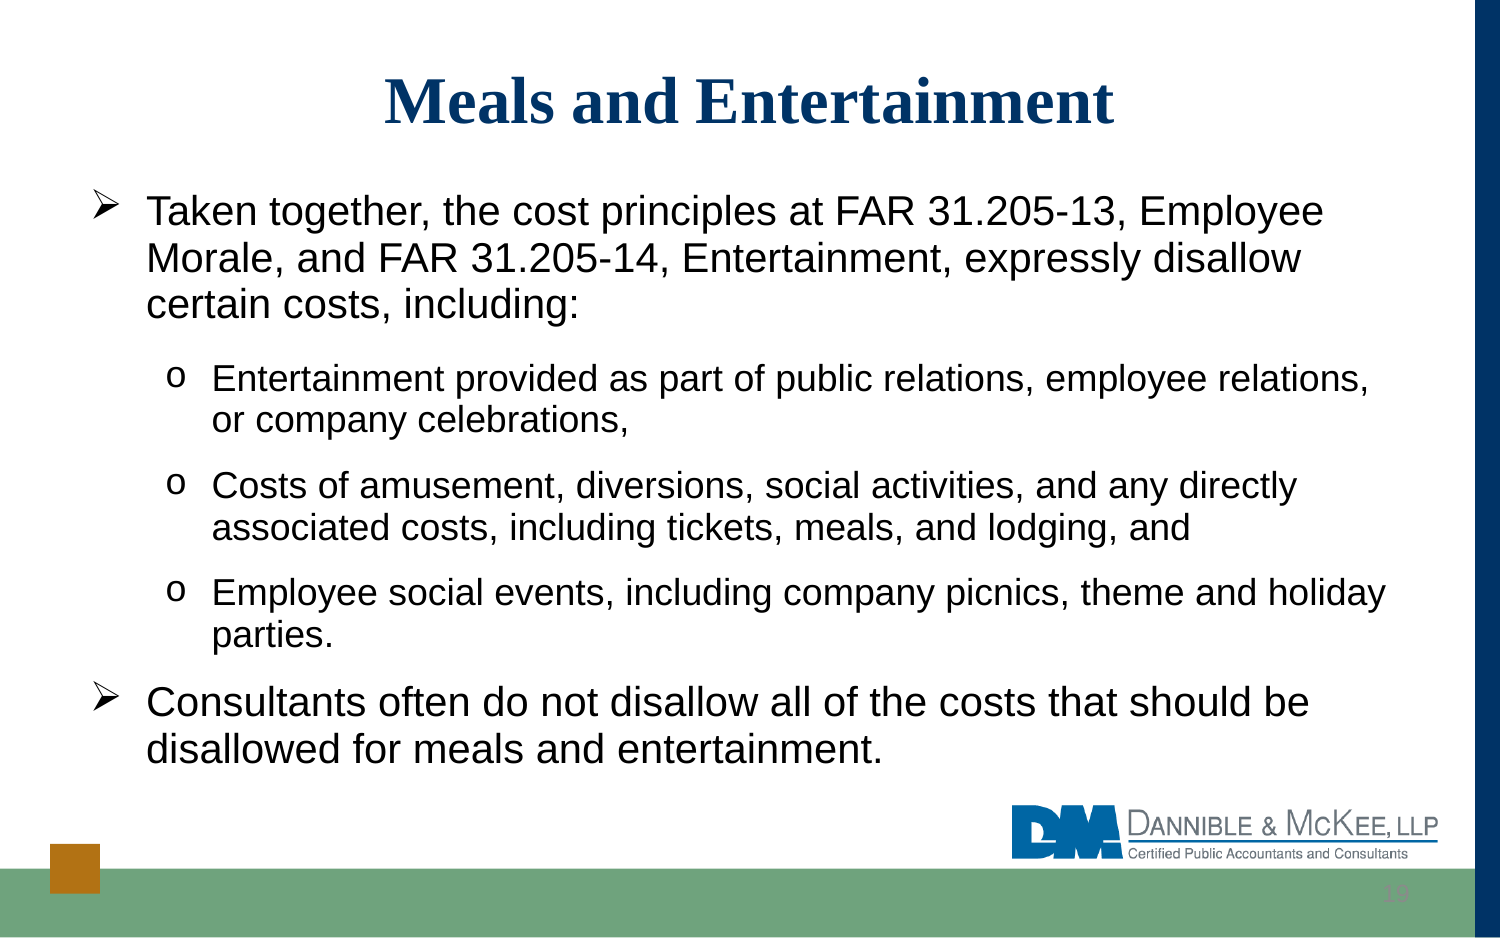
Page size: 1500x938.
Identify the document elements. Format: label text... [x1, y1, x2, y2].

title Meals and Entertainment [112, 56, 1388, 169]
slide_number 19 [1074, 868, 1425, 919]
list Taken together, the cost principles at FAR 31.205-13, Employee Morale, and FAR 31.205-14, Entertainment, expressly disallow certain costs, including: Entertainment provided as part of public relations, employee relations, or company celebrations, Costs of amusement, diversions, social activities, and any directly associated costs, including tickets, meals, and lodging, and Employee social events, including company picnics, theme and holiday parties. Consultants often do not disallow all of the costs that should be disallowed for meals and entertainment. [75, 181, 1425, 807]
picture [1012, 805, 1438, 859]
